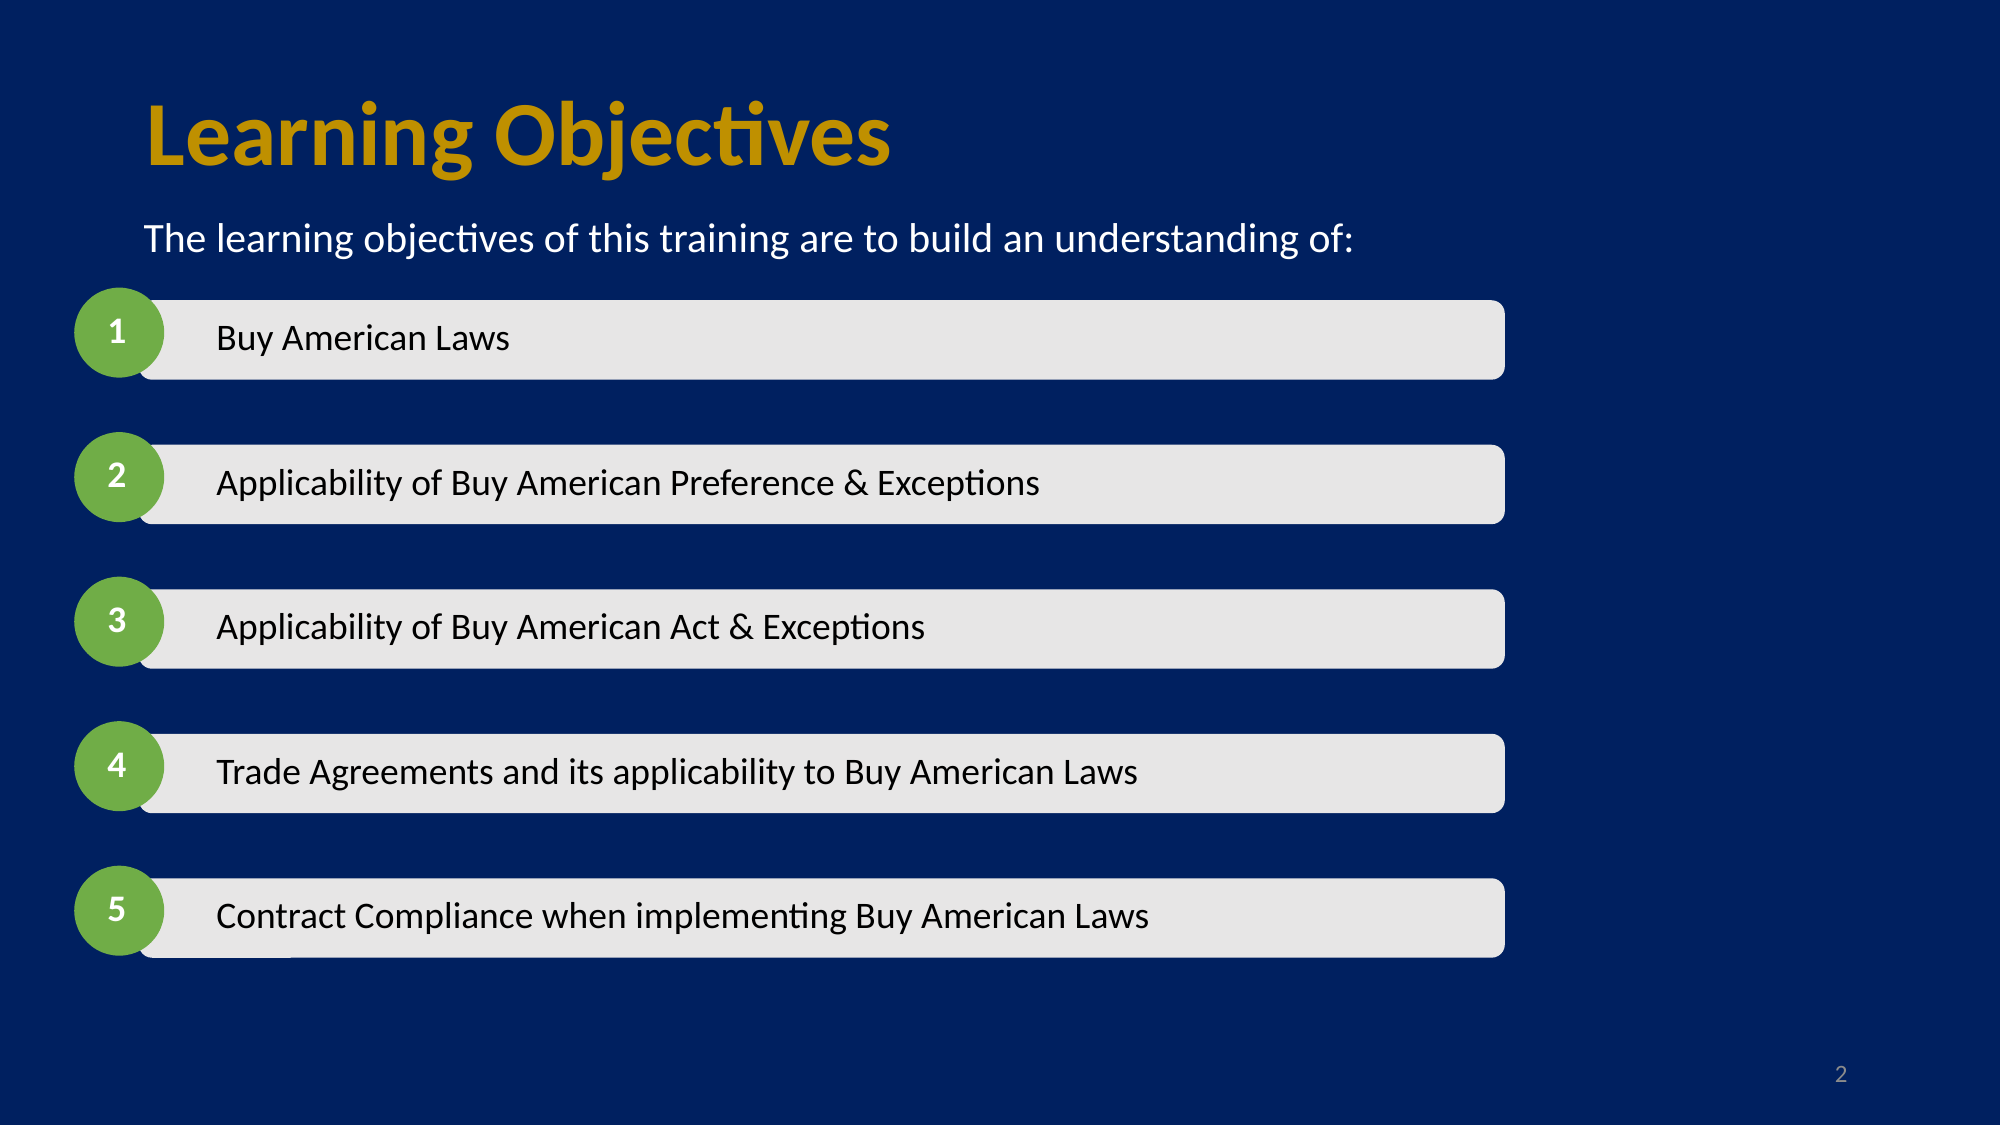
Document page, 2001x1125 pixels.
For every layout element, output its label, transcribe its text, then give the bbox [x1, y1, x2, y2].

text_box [0, 432, 1505, 576]
slide_number 2 [1412, 1042, 1863, 1103]
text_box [0, 576, 1505, 721]
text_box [0, 865, 1505, 1055]
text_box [0, 721, 1505, 865]
title Learning Objectives [131, 27, 1857, 245]
list The learning objectives of this training are to build an understanding of: [128, 209, 1906, 328]
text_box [0, 287, 1505, 432]
